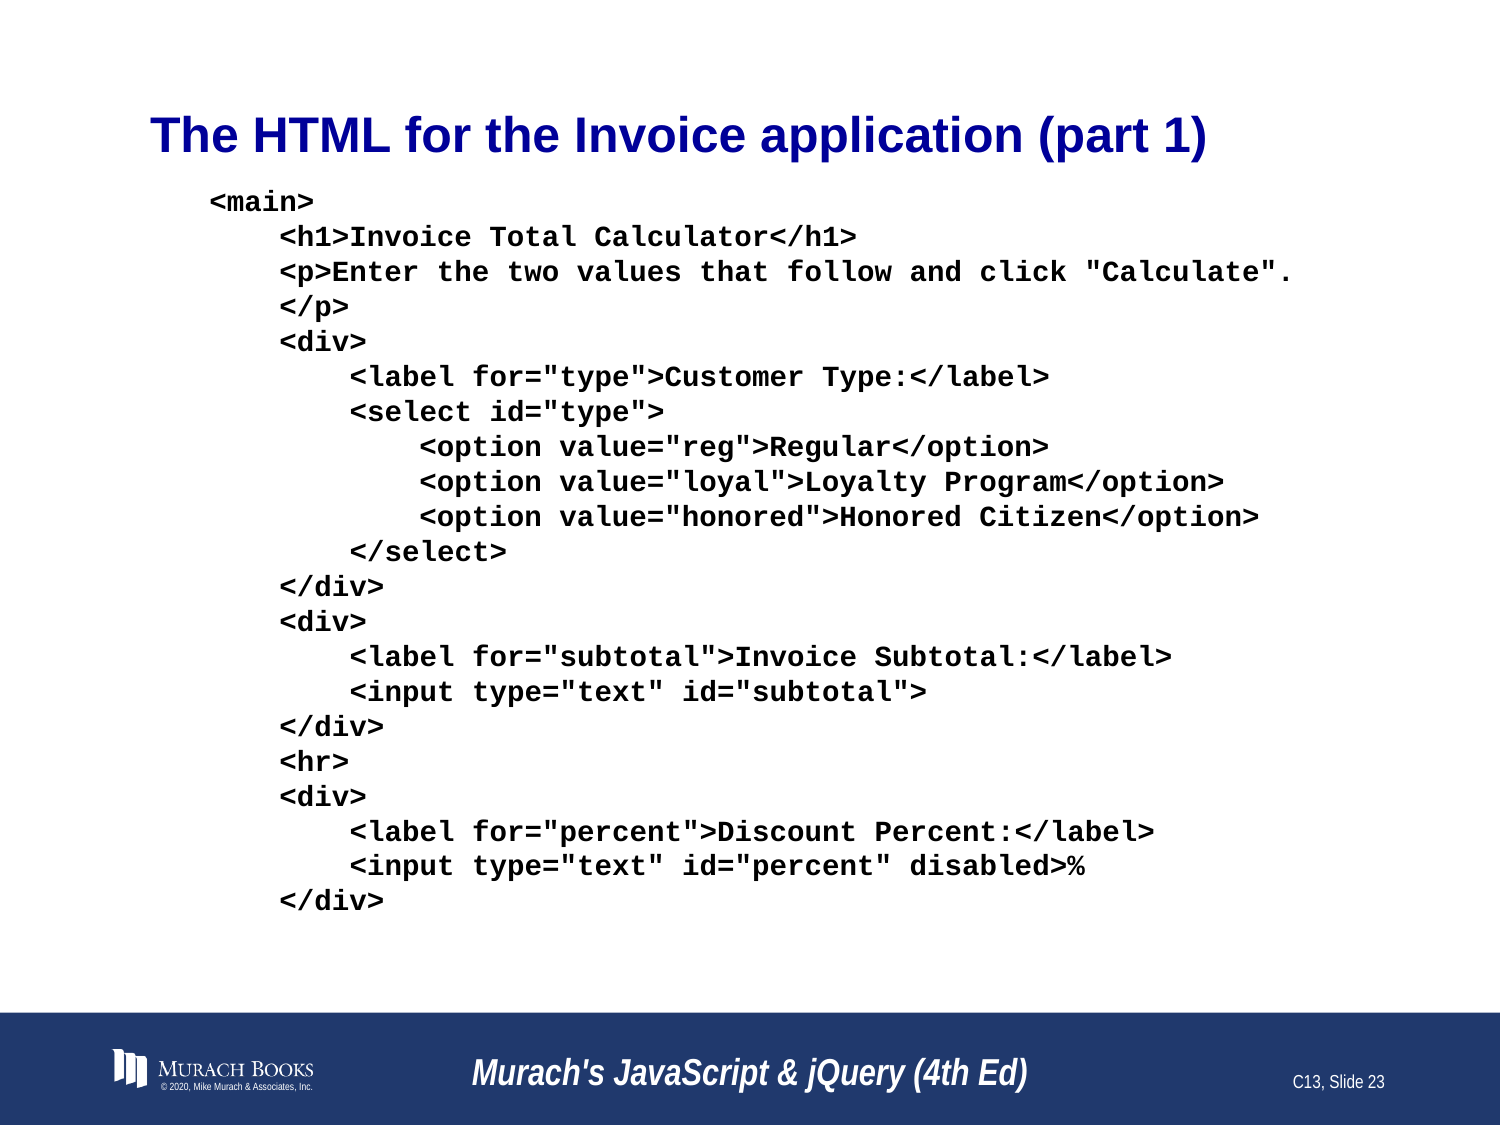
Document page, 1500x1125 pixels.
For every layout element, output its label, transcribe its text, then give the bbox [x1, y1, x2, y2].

footer © 2020, Mike Murach & Associates, Inc. [12, 1025, 463, 1100]
title The HTML for the Invoice application (part 1) [150, 102, 1350, 164]
slide_number C13, Slide 23 [1087, 1025, 1400, 1100]
slide_number Murach's JavaScript & jQuery (4th Ed) [463, 1025, 1050, 1100]
list <main> <h1>Invoice Total Calculator</h1> <p>Enter the two values that follow and click "Calculate". </p> <div> <label for="type">Customer Type:</label> <select id="type"> <option value="reg">Regular</option> <option value="loyal">Loyalty Program</option> <option value="honored">Honored Citizen</option> </select> </div> <div> <label for="subtotal">Invoice Subtotal:</label> <input type="text" id="subtotal"> </div> <hr> <div> <label for="percent">Discount Percent:</label> <input type="text" id="percent" disabled>% </div> [137, 174, 1350, 975]
